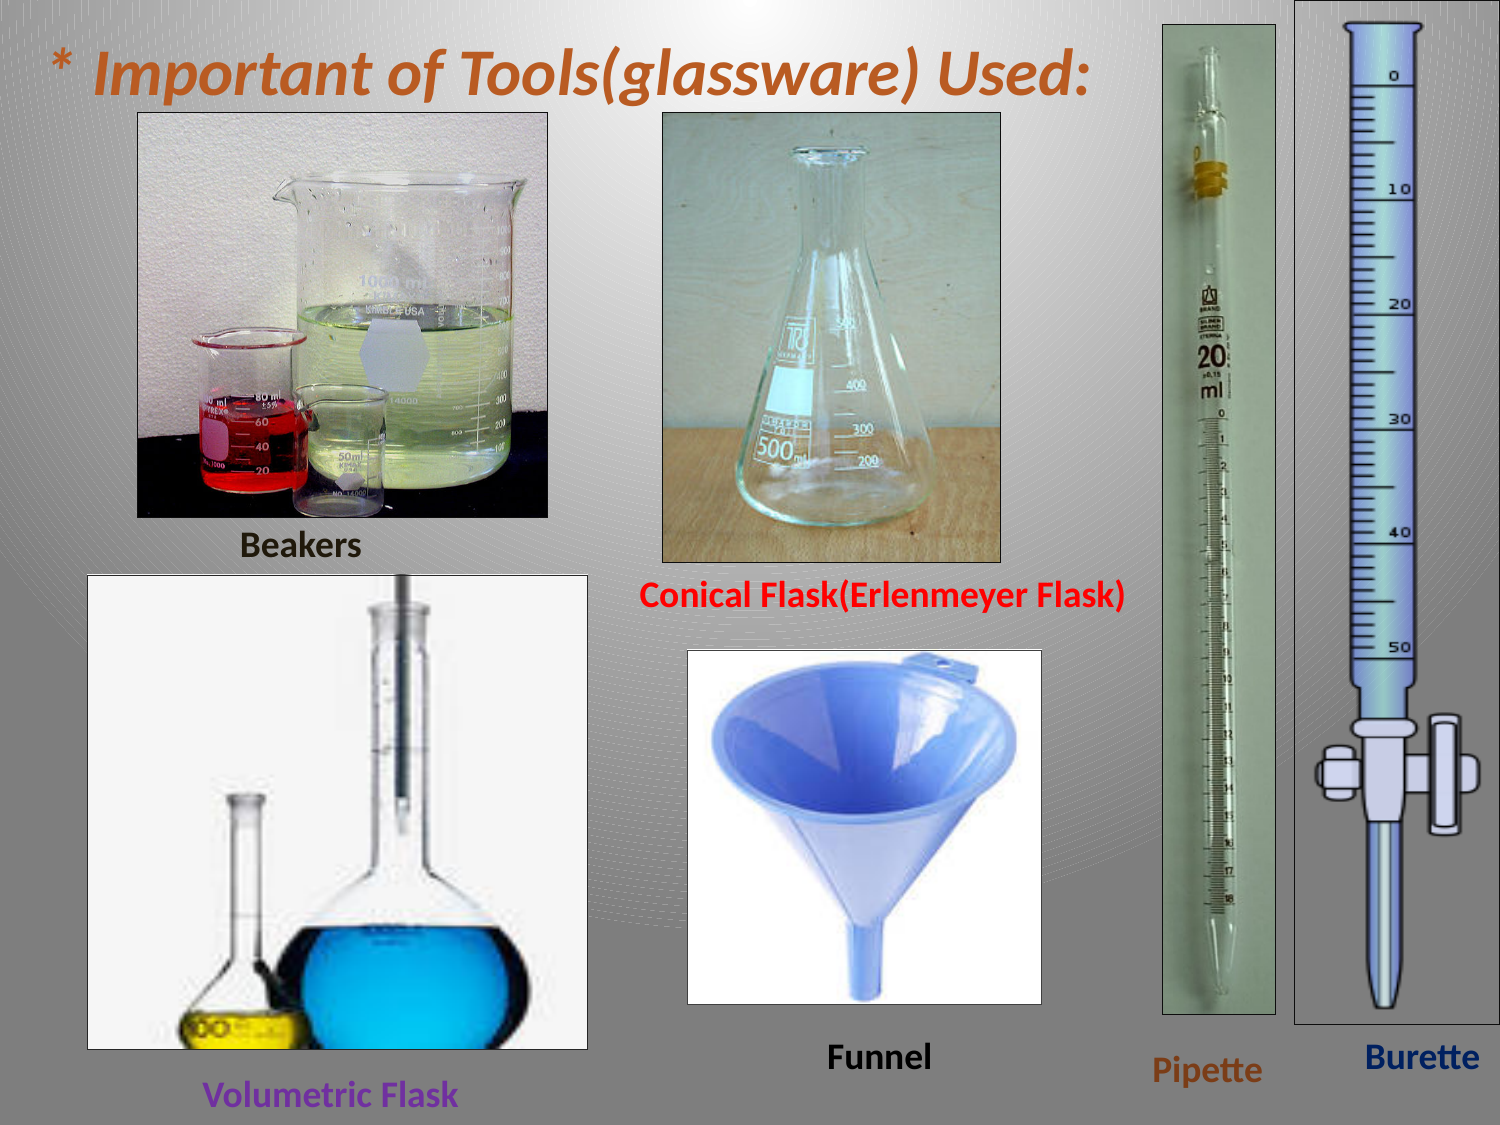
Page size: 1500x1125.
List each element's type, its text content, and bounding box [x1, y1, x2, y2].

text_box Burette [1349, 1034, 1500, 1085]
picture [87, 574, 588, 1051]
title * Important of Tools(glassware) Used: [0, 0, 1275, 163]
picture [137, 112, 549, 518]
text_box Pipette [1137, 1037, 1313, 1098]
text_box Funnel [812, 1024, 963, 1085]
picture [662, 112, 1001, 563]
picture [687, 649, 1042, 1005]
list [1294, 0, 1500, 1026]
text_box Conical Flask(Erlenmeyer Flask) [624, 562, 1157, 623]
text_box Volumetric Flask [187, 1062, 600, 1123]
text_box Beakers [224, 527, 463, 573]
picture [1162, 24, 1276, 1016]
